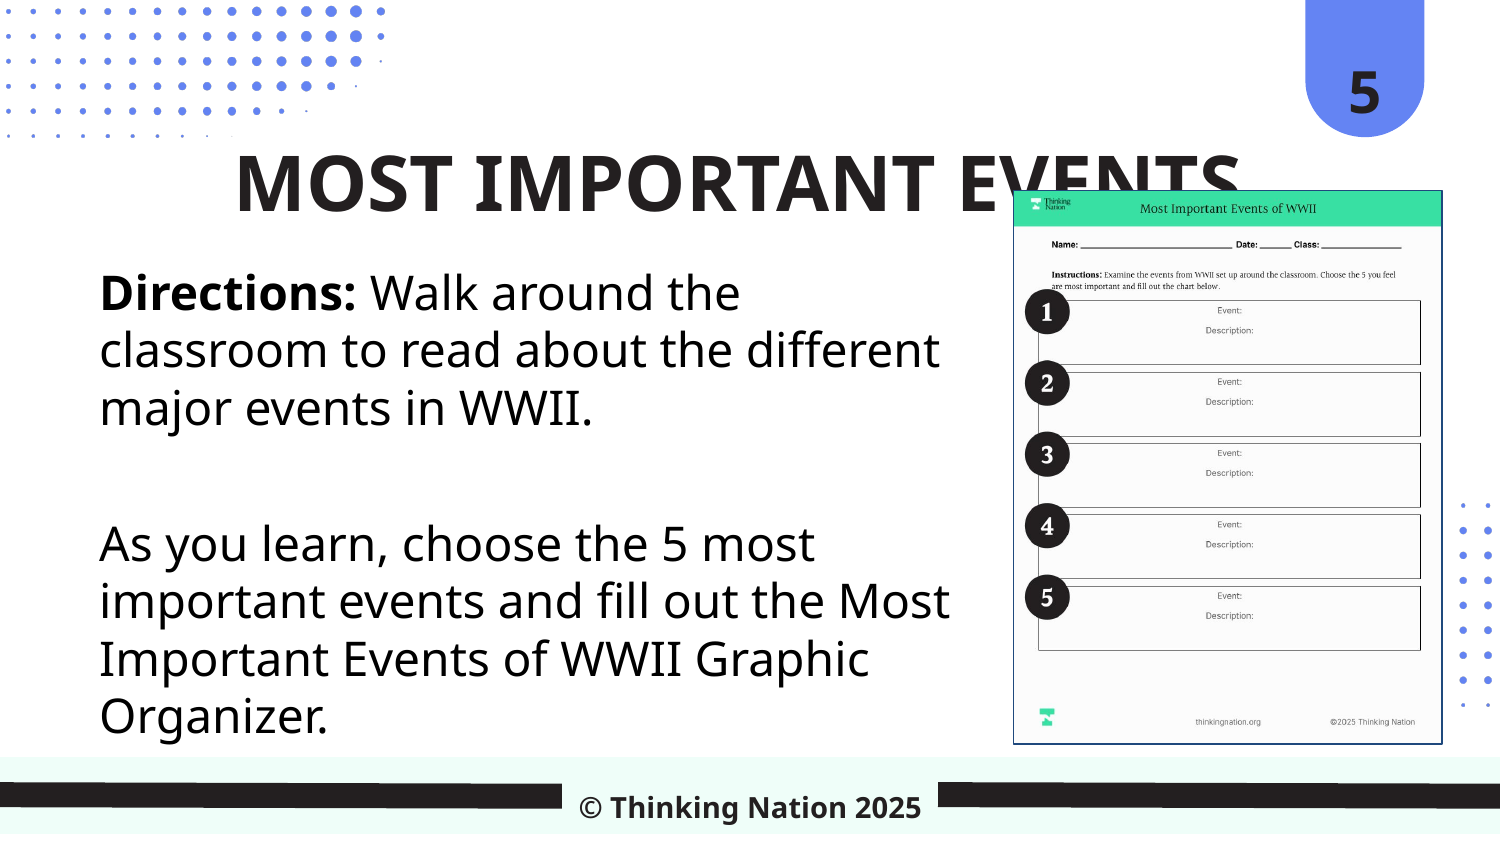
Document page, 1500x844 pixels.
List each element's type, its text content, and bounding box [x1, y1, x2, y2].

text_box MOST IMPORTANT EVENTS [197, 97, 1279, 227]
text_box [1447, 503, 1500, 708]
picture [1014, 190, 1442, 744]
text_box Directions: Walk around the classroom to read about the different major events in WWII. As you learn, choose the 5 most important events and fill out the Most Important Events of WWII Graphic Organizer. [99, 262, 962, 744]
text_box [0, 756, 1500, 835]
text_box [1300, 0, 1430, 138]
text_box [0, 0, 385, 138]
